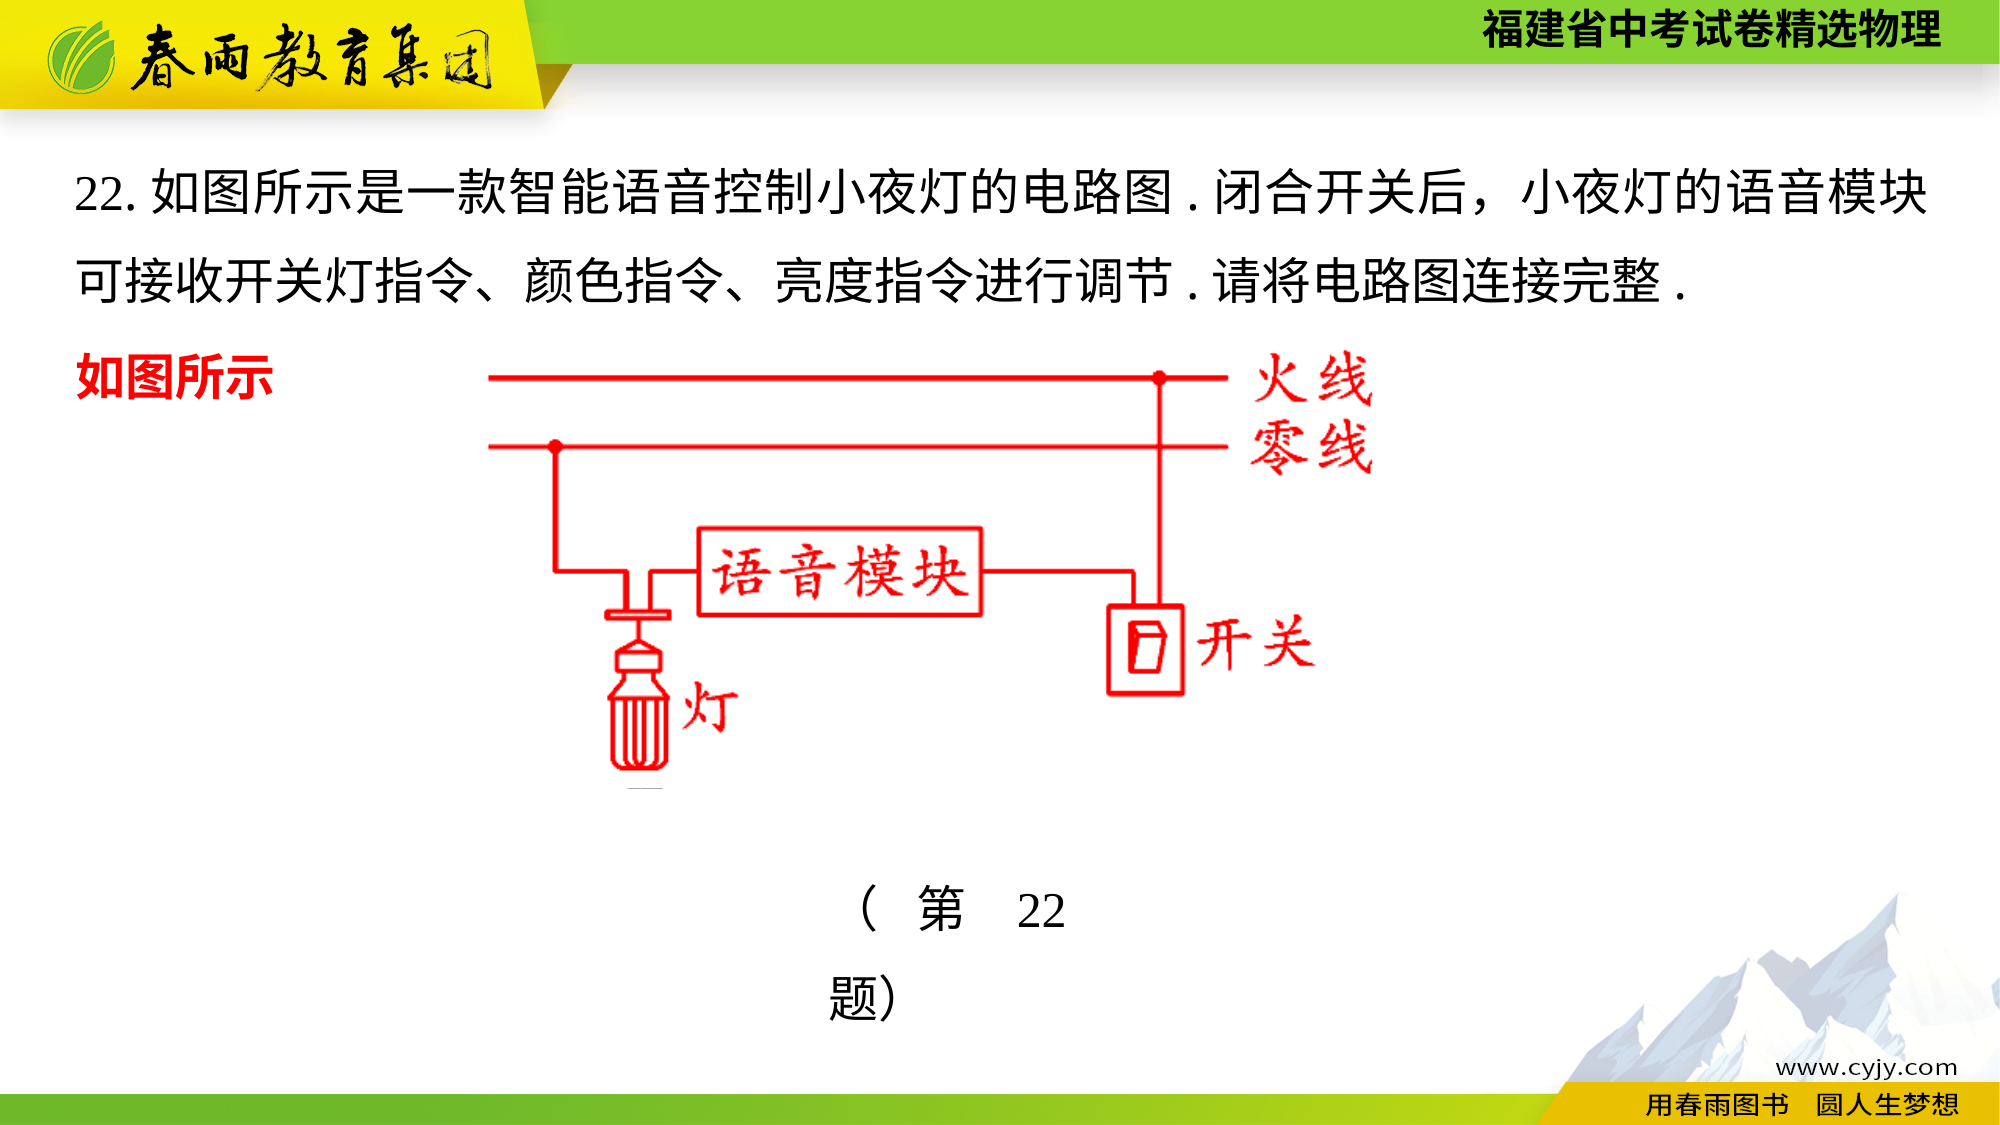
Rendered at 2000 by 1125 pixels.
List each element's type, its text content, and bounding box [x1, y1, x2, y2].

text_box 如图所示 [60, 307, 291, 413]
text_box （第22题） [813, 840, 1094, 946]
picture [0, 0, 2000, 1125]
list 22.如图所示是一款智能语音控制小夜灯的电路图.闭合开关后，小夜灯的语音模块可接收开关灯指令、颜色指令、亮度指令进行调节.请将电路图连接完整. [59, 122, 1944, 308]
